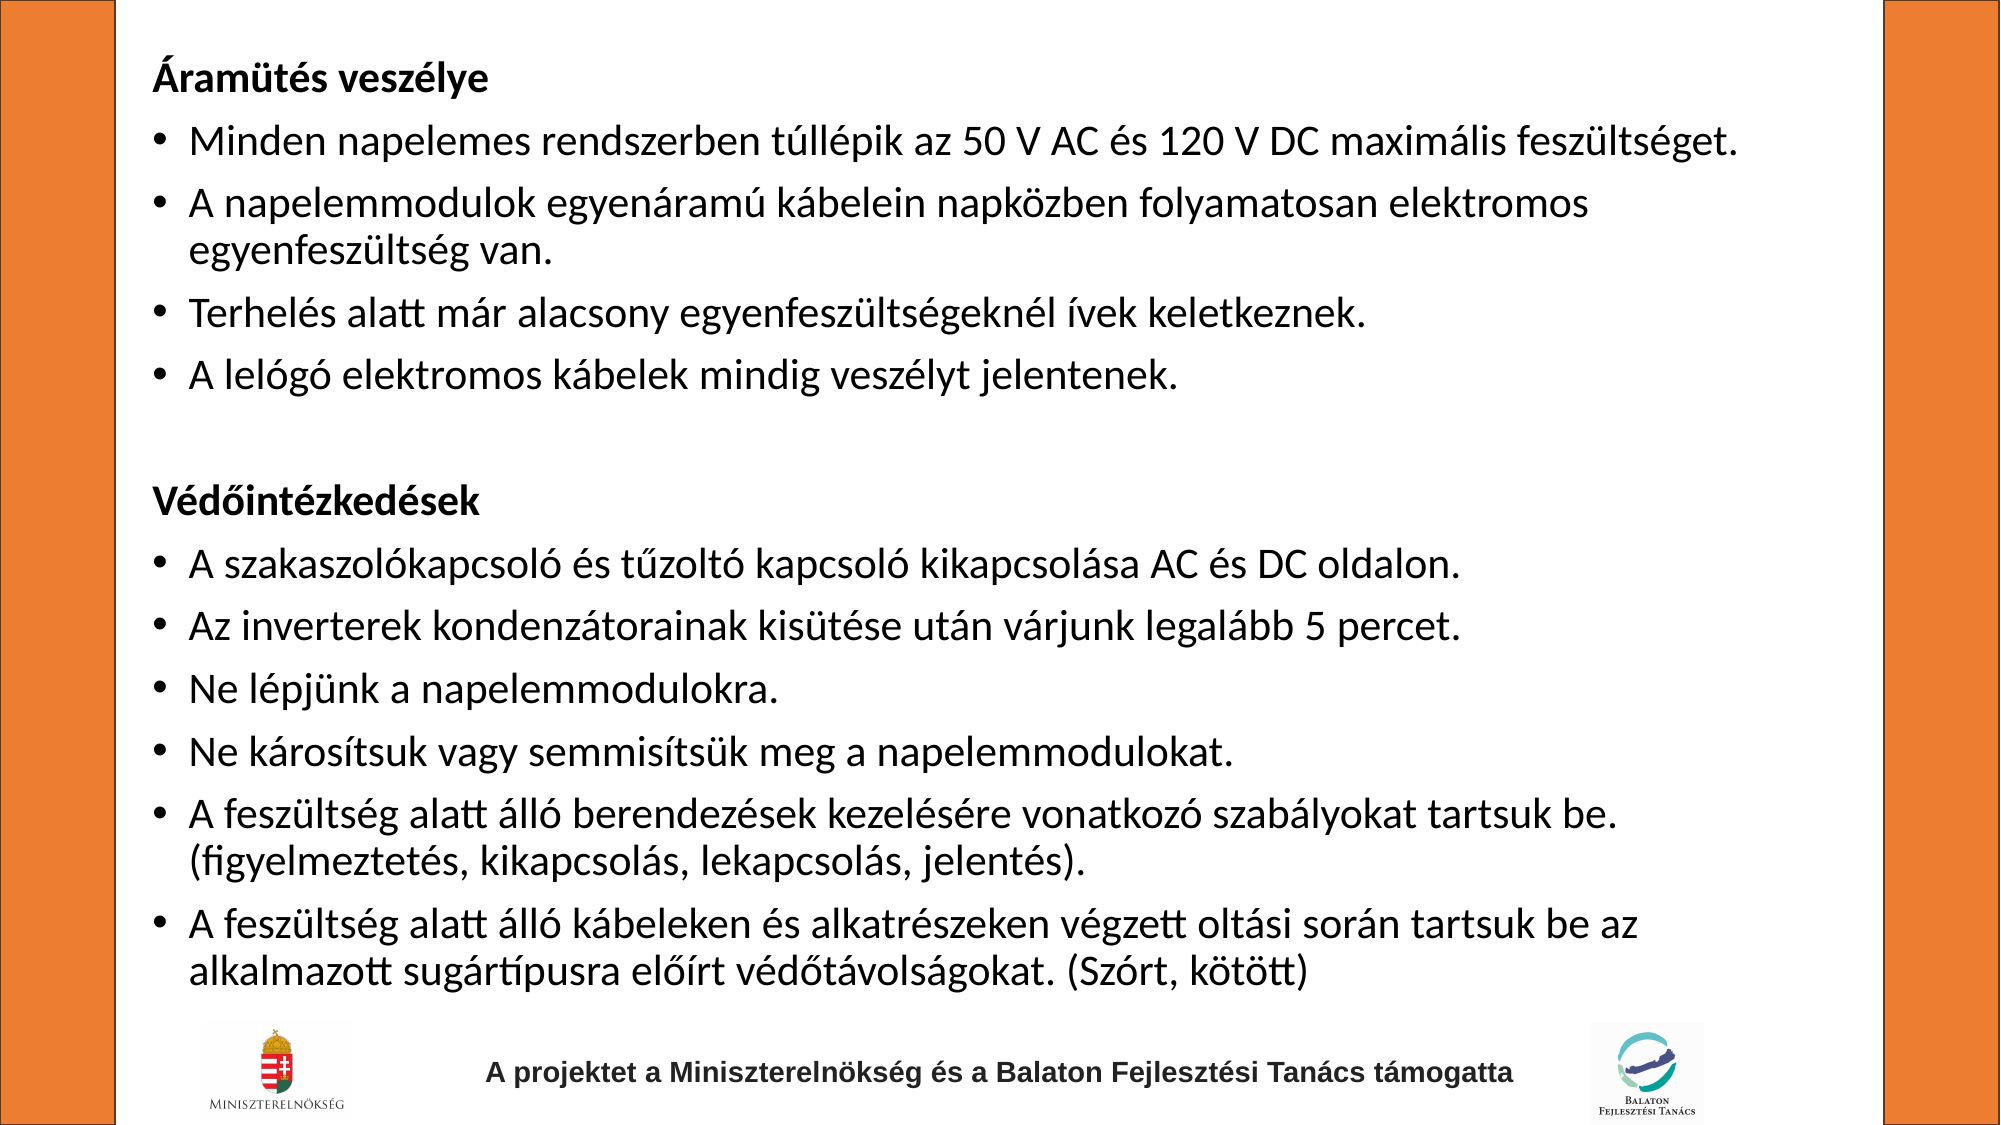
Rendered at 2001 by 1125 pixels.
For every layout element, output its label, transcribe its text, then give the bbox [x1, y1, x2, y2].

picture [1590, 1023, 1704, 1125]
list Áramütés veszélye Minden napelemes rendszerben túllépik az 50 V AC és 120 V DC maximális feszültséget. A napelemmodulok egyenáramú kábelein napközben folyamatosan elektromos egyenfeszültség van. Terhelés alatt már alacsony egyenfeszültségeknél ívek keletkeznek. A lelógó elektromos kábelek mindig veszélyt jelentenek. Védőintézkedések A szakaszolókapcsoló és tűzoltó kapcsoló kikapcsolása AC és DC oldalon. Az inverterek kondenzátorainak kisütése után várjunk legalább 5 percet. Ne lépjünk a napelemmodulokra. Ne károsítsuk vagy semmisítsük meg a napelemmodulokat. A feszültség alatt álló berendezések kezelésére vonatkozó szabályokat tartsuk be. (figyelmeztetés, kikapcsolás, lekapcsolás, jelentés). A feszültség alatt álló kábeleken és alkatrészeken végzett oltási során tartsuk be az alkalmazott sugártípusra előírt védőtávolságokat. (Szórt, kötött) [137, 47, 1863, 1014]
picture [201, 1018, 353, 1119]
